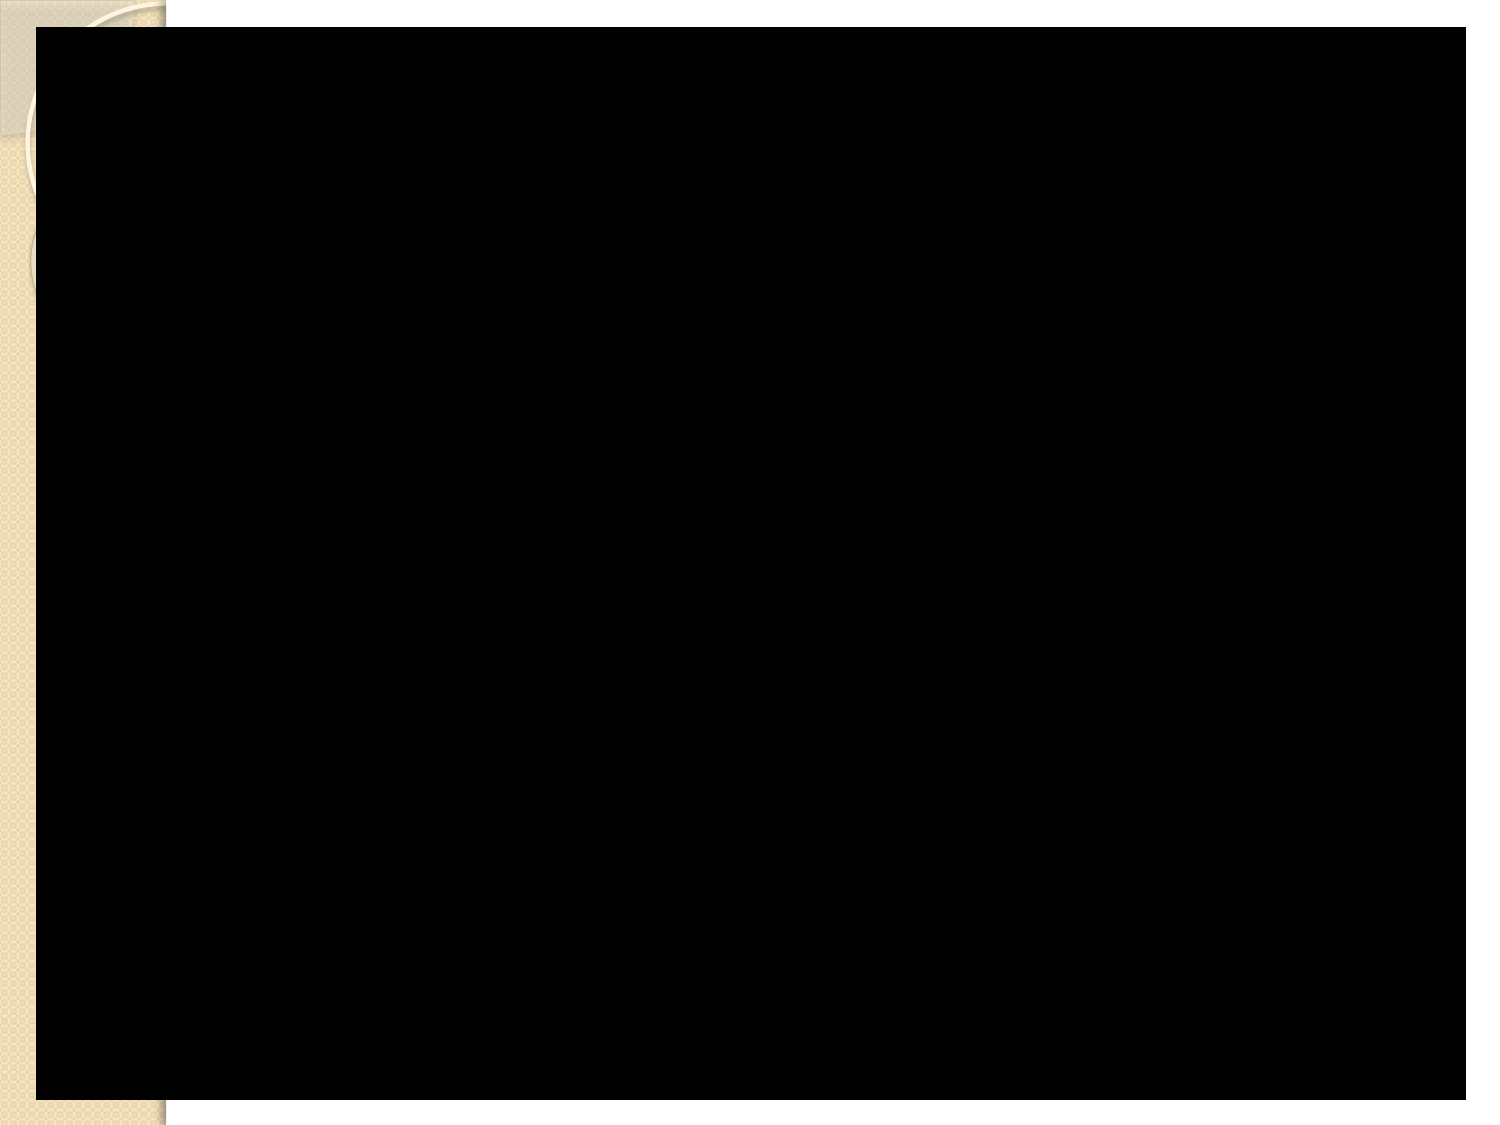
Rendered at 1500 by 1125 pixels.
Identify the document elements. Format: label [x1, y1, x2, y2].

text_box [35, 26, 1467, 1101]
